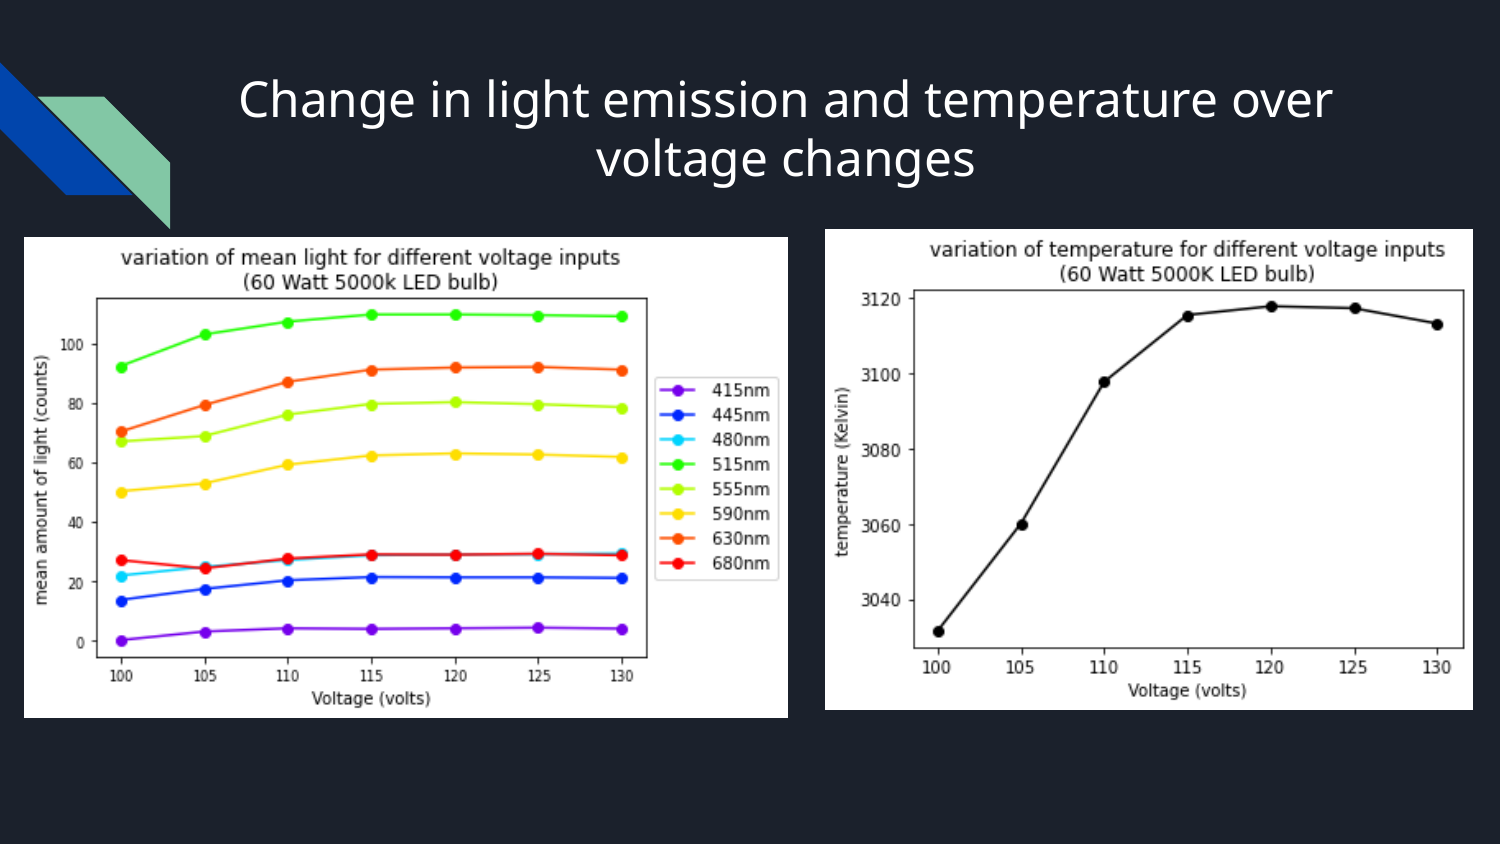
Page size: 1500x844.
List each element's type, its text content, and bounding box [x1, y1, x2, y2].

picture [24, 236, 788, 718]
picture [825, 229, 1474, 711]
title Change in light emission and temperature over voltage changes [208, 52, 1364, 203]
